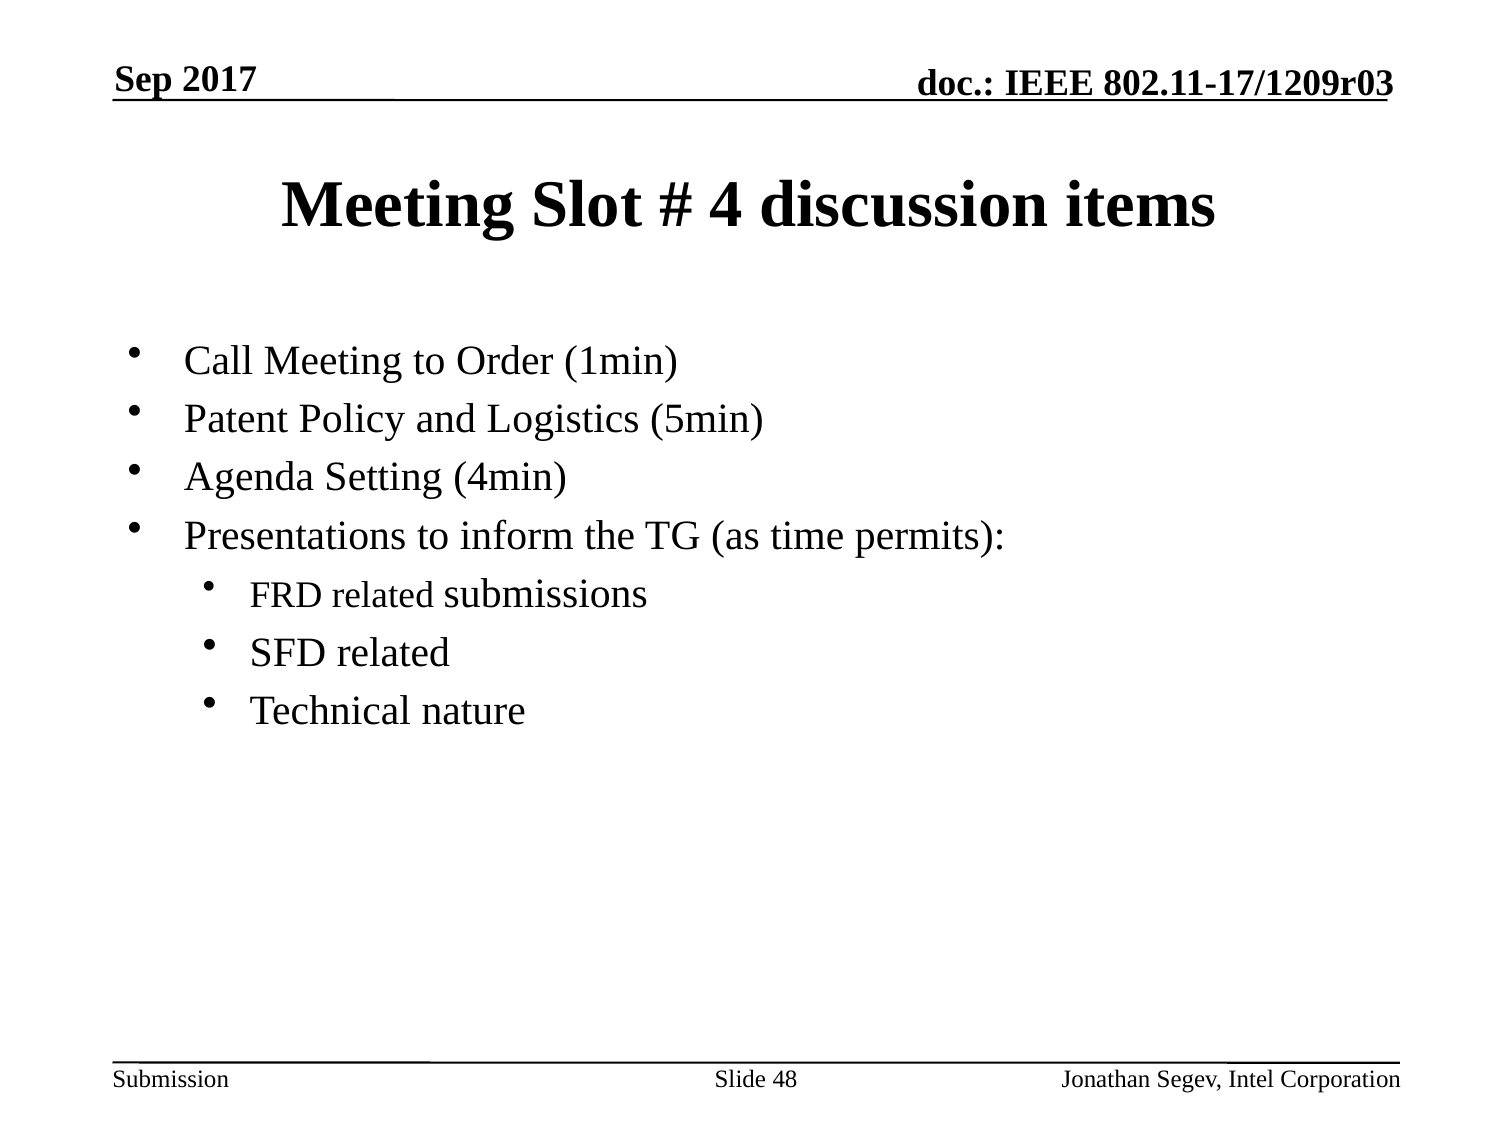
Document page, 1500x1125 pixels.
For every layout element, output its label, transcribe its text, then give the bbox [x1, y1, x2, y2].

footer Jonathan Segev, Intel Corporation [878, 1061, 1402, 1093]
list Call Meeting to Order (1min) Patent Policy and Logistics (5min) Agenda Setting (4min) Presentations to inform the TG (as time permits): FRD related submissions SFD related Technical nature [112, 324, 1388, 1000]
slide_number Slide 48 [712, 1061, 800, 1123]
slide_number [114, 54, 423, 100]
title Meeting Slot # 4 discussion items [112, 112, 1388, 288]
